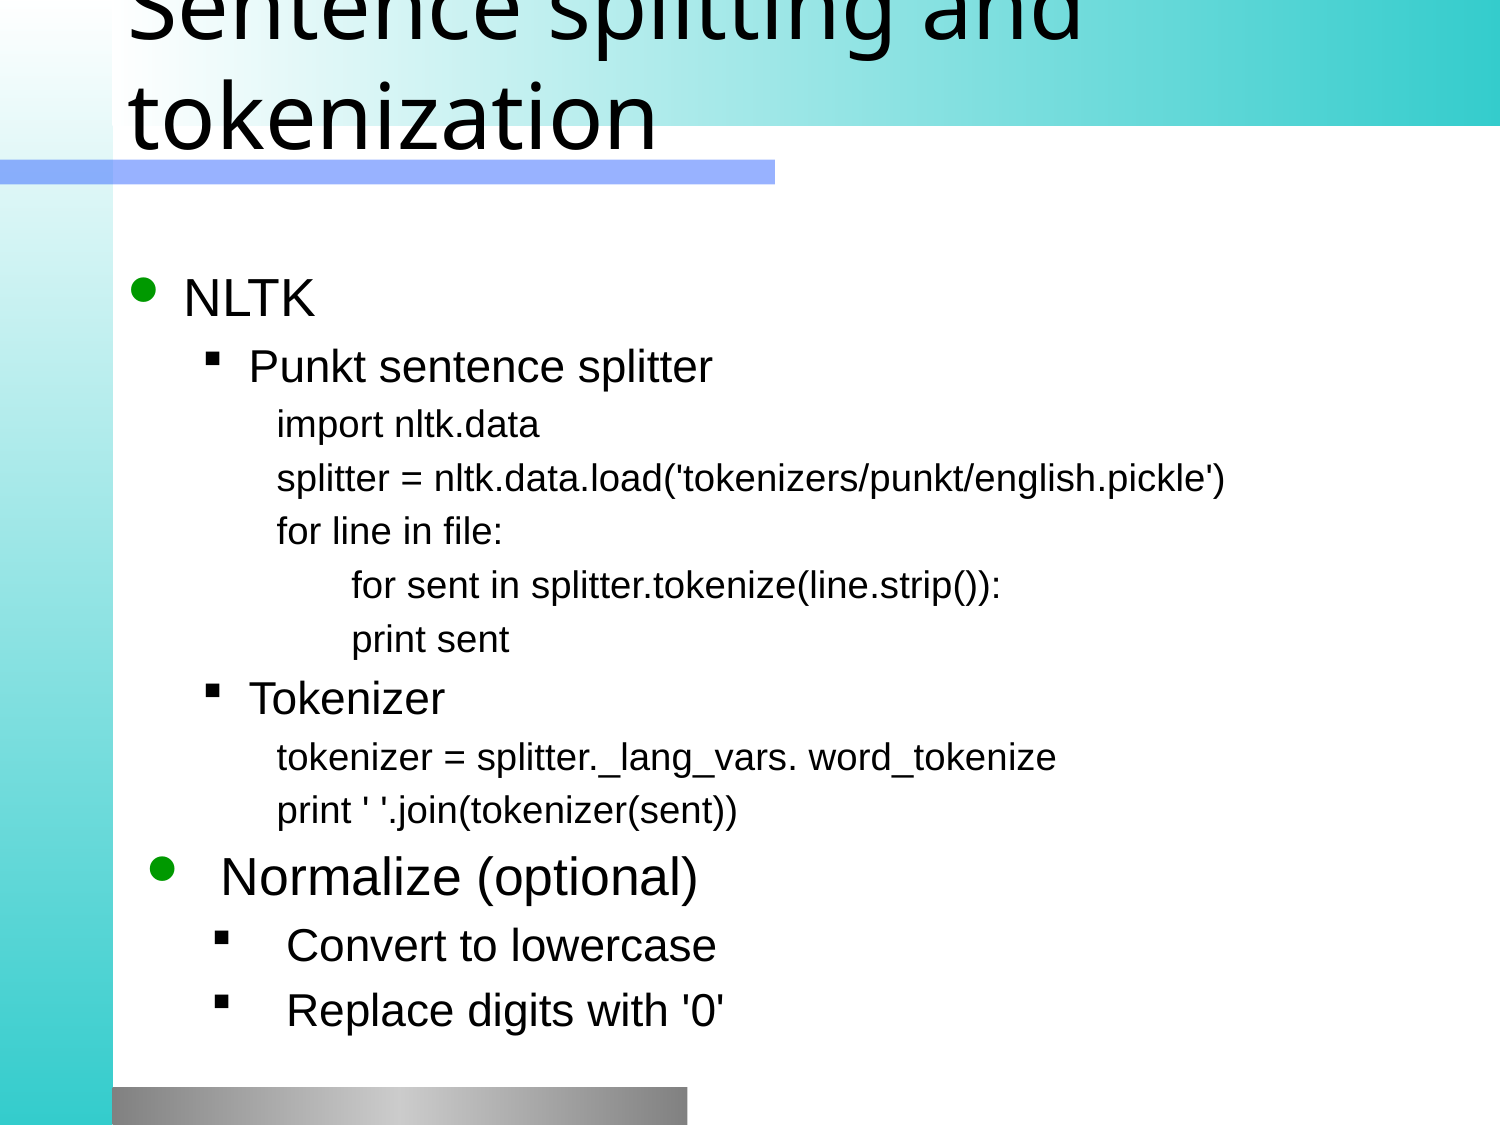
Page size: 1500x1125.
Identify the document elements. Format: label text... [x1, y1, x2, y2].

title Sentence splitting and tokenization [112, 0, 1500, 121]
list NLTK Punkt sentence splitter import nltk.data splitter = nltk.data.load('tokenizers/punkt/english.pickle') for line in file: for sent in splitter.tokenize(line.strip()): print sent Tokenizer tokenizer = splitter._lang_vars. word_tokenize print ' '.join(tokenizer(sent)) Normalize (optional) Convert to lowercase Replace digits with '0' [112, 255, 1483, 1049]
